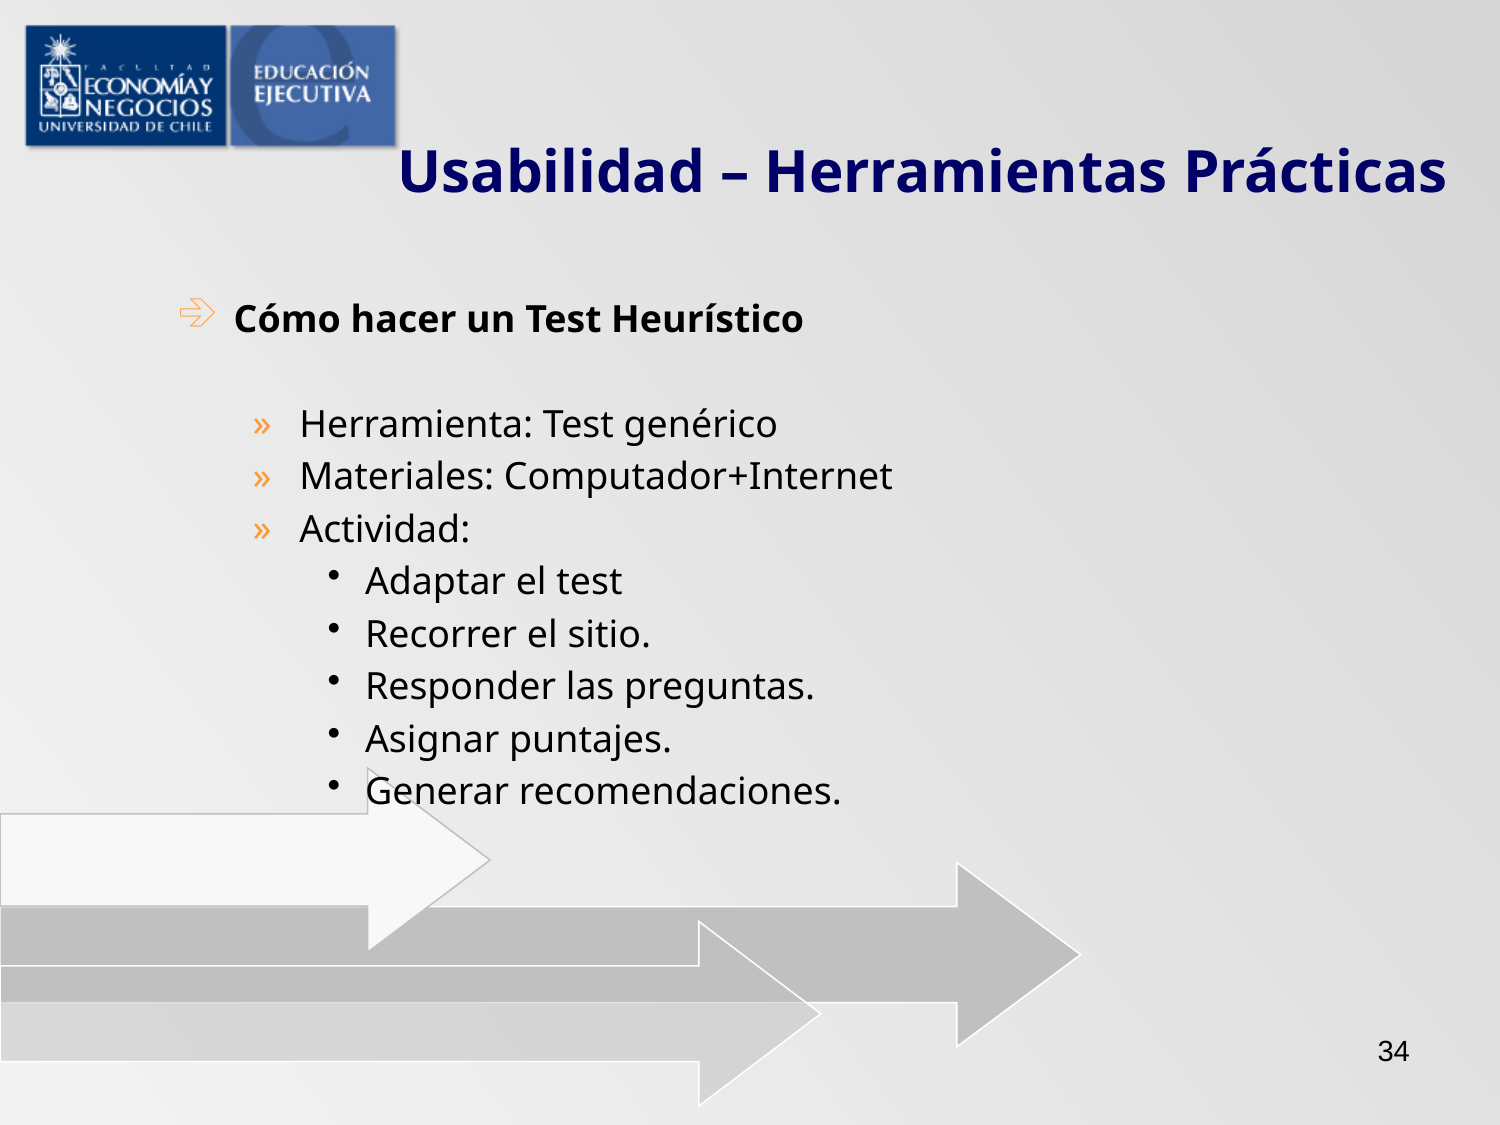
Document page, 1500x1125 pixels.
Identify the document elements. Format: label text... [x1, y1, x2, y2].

title Usabilidad – Herramientas Prácticas [162, 74, 1463, 263]
list Cómo hacer un Test Heurístico Herramienta: Test genérico Materiales: Computador+Internet Actividad: Adaptar el test Recorrer el sitio. Responder las preguntas. Asignar puntajes. Generar recomendaciones. [162, 287, 1463, 1001]
slide_number 34 [1074, 1024, 1426, 1103]
picture [0, 0, 1500, 1125]
